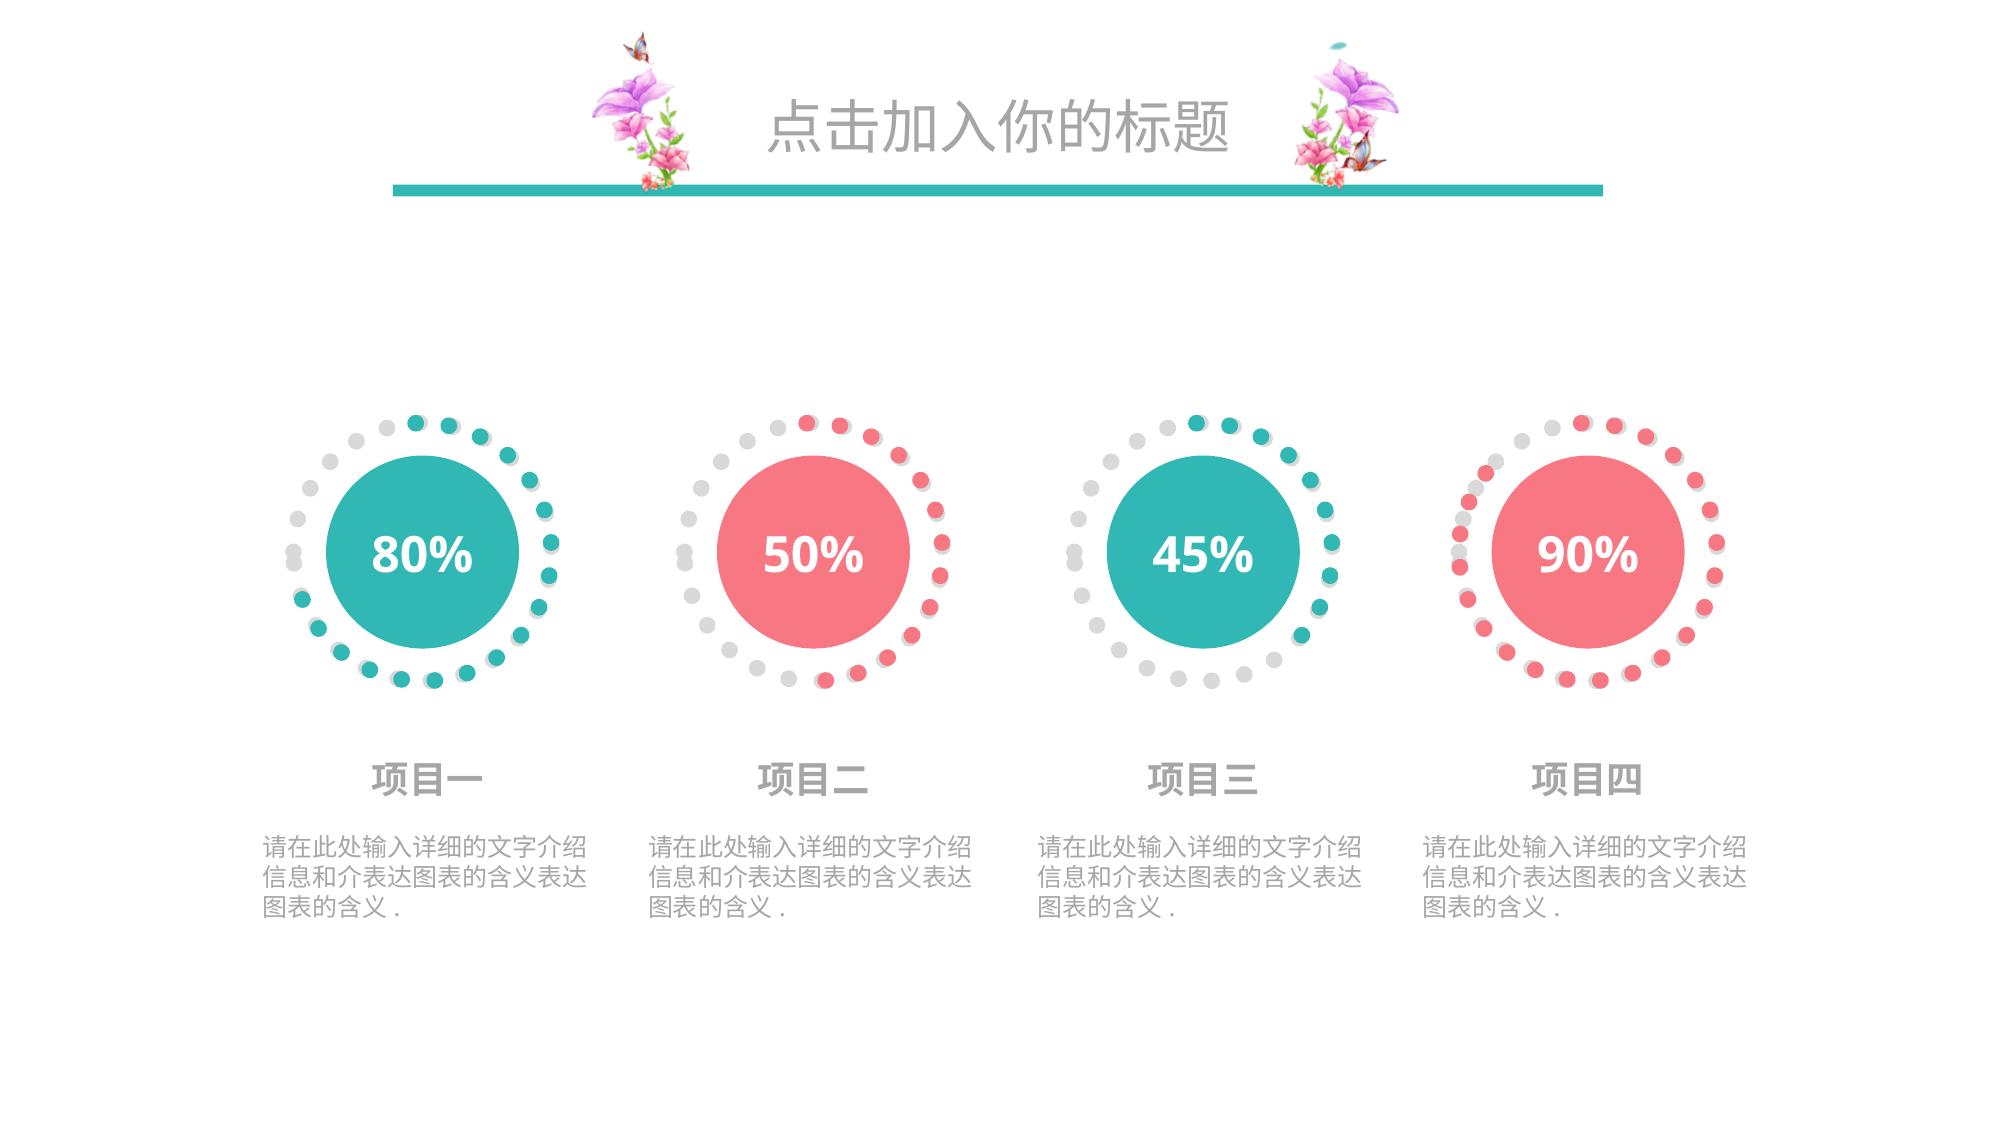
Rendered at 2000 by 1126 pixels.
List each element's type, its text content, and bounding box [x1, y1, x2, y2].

text_box [798, 422, 944, 683]
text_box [392, 89, 586, 197]
text_box 项目四 请在此处输入详细的文字介绍信息和介表达图表的含义表达图表的含义. [1408, 748, 1769, 929]
text_box 项目一 请在此处输入详细的文字介绍信息和介表达图表的含义表达图表的含义. [247, 748, 608, 929]
text_box 项目三 请在此处输入详细的文字介绍信息和介表达图表的含义表达图表的含义. [1023, 748, 1384, 929]
text_box [1195, 422, 1334, 655]
text_box 80% [325, 454, 422, 579]
picture [571, 20, 701, 208]
text_box [1457, 422, 1719, 683]
text_box 45% [1105, 454, 1262, 650]
text_box [298, 422, 553, 683]
picture [1300, 29, 1417, 208]
text_box [1491, 422, 1582, 486]
text_box 50% [715, 454, 813, 649]
text_box [683, 422, 808, 682]
text_box 90% [1515, 454, 1587, 550]
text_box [701, 89, 1300, 197]
text_box [292, 422, 417, 587]
text_box [1073, 422, 1282, 683]
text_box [1399, 89, 1604, 197]
text_box 项目二 请在此处输入详细的文字介绍信息和介表达图表的含义表达图表的含义. [633, 748, 994, 929]
